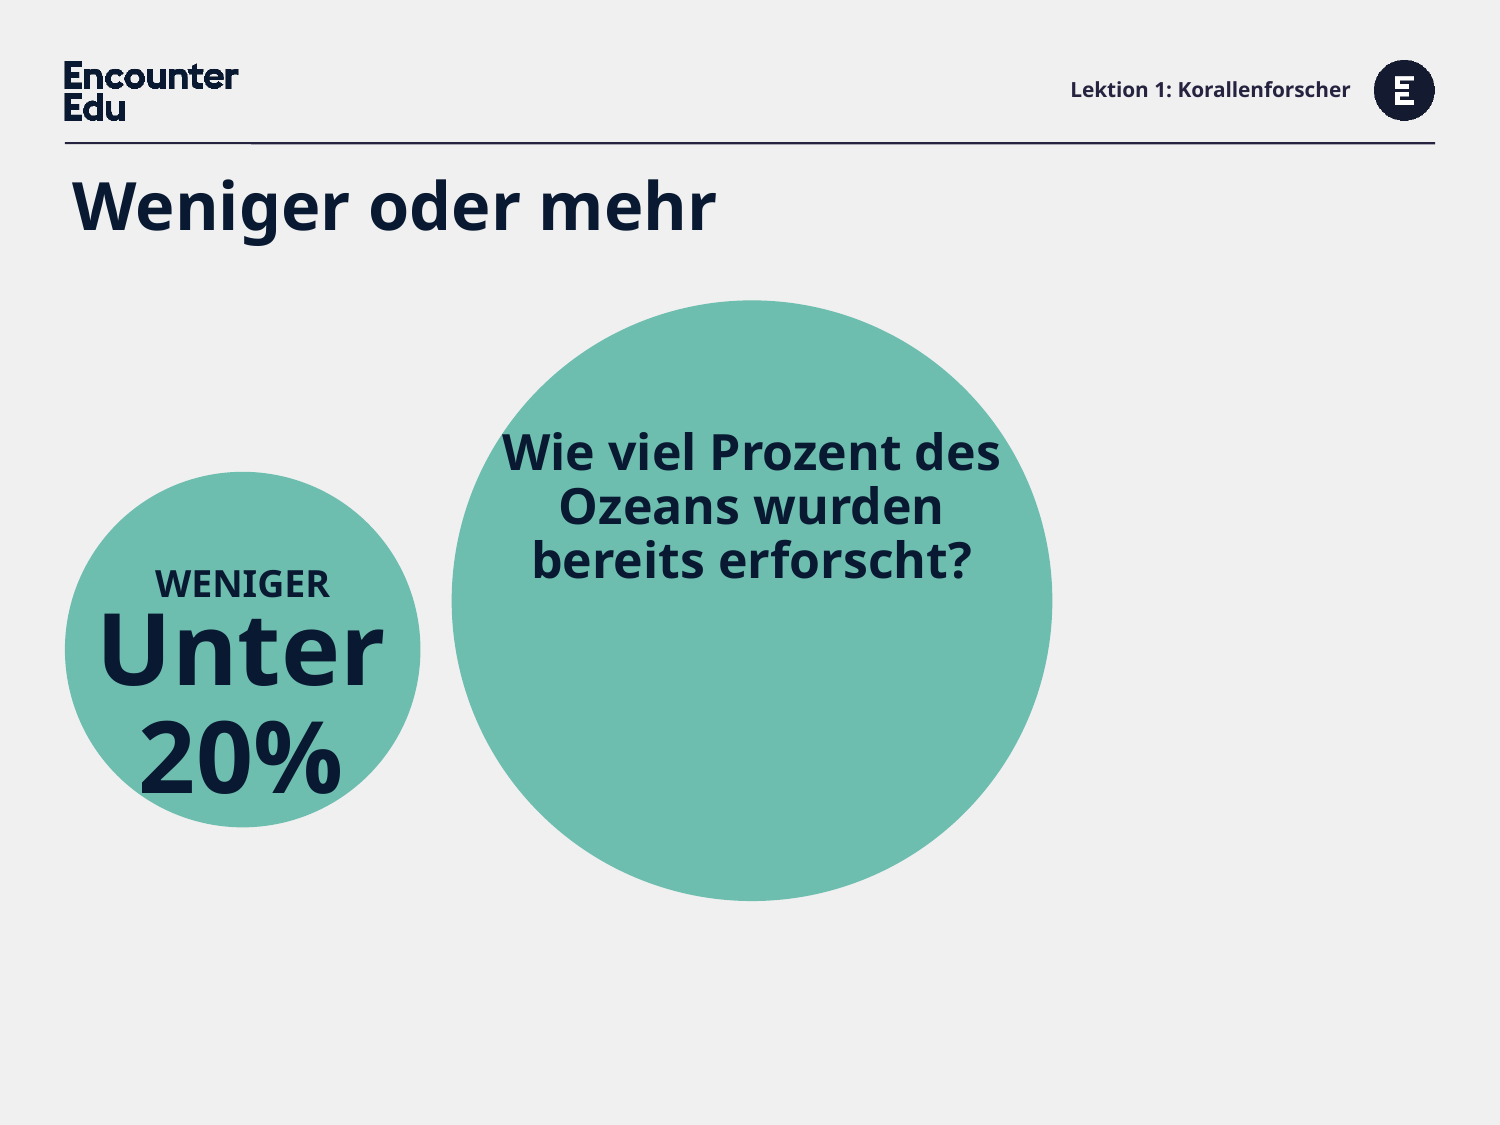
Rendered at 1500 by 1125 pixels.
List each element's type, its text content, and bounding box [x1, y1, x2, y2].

picture [60, 59, 243, 122]
picture [1372, 58, 1436, 122]
list WENIGER [64, 515, 421, 656]
title Lektion 1: Korallenforscher [749, 67, 1359, 114]
list Unter 20% [82, 656, 400, 774]
text_box Weniger oder mehr [64, 156, 750, 252]
list Wie viel Prozent des Ozeans wurden bereits erforscht? [482, 419, 1021, 602]
